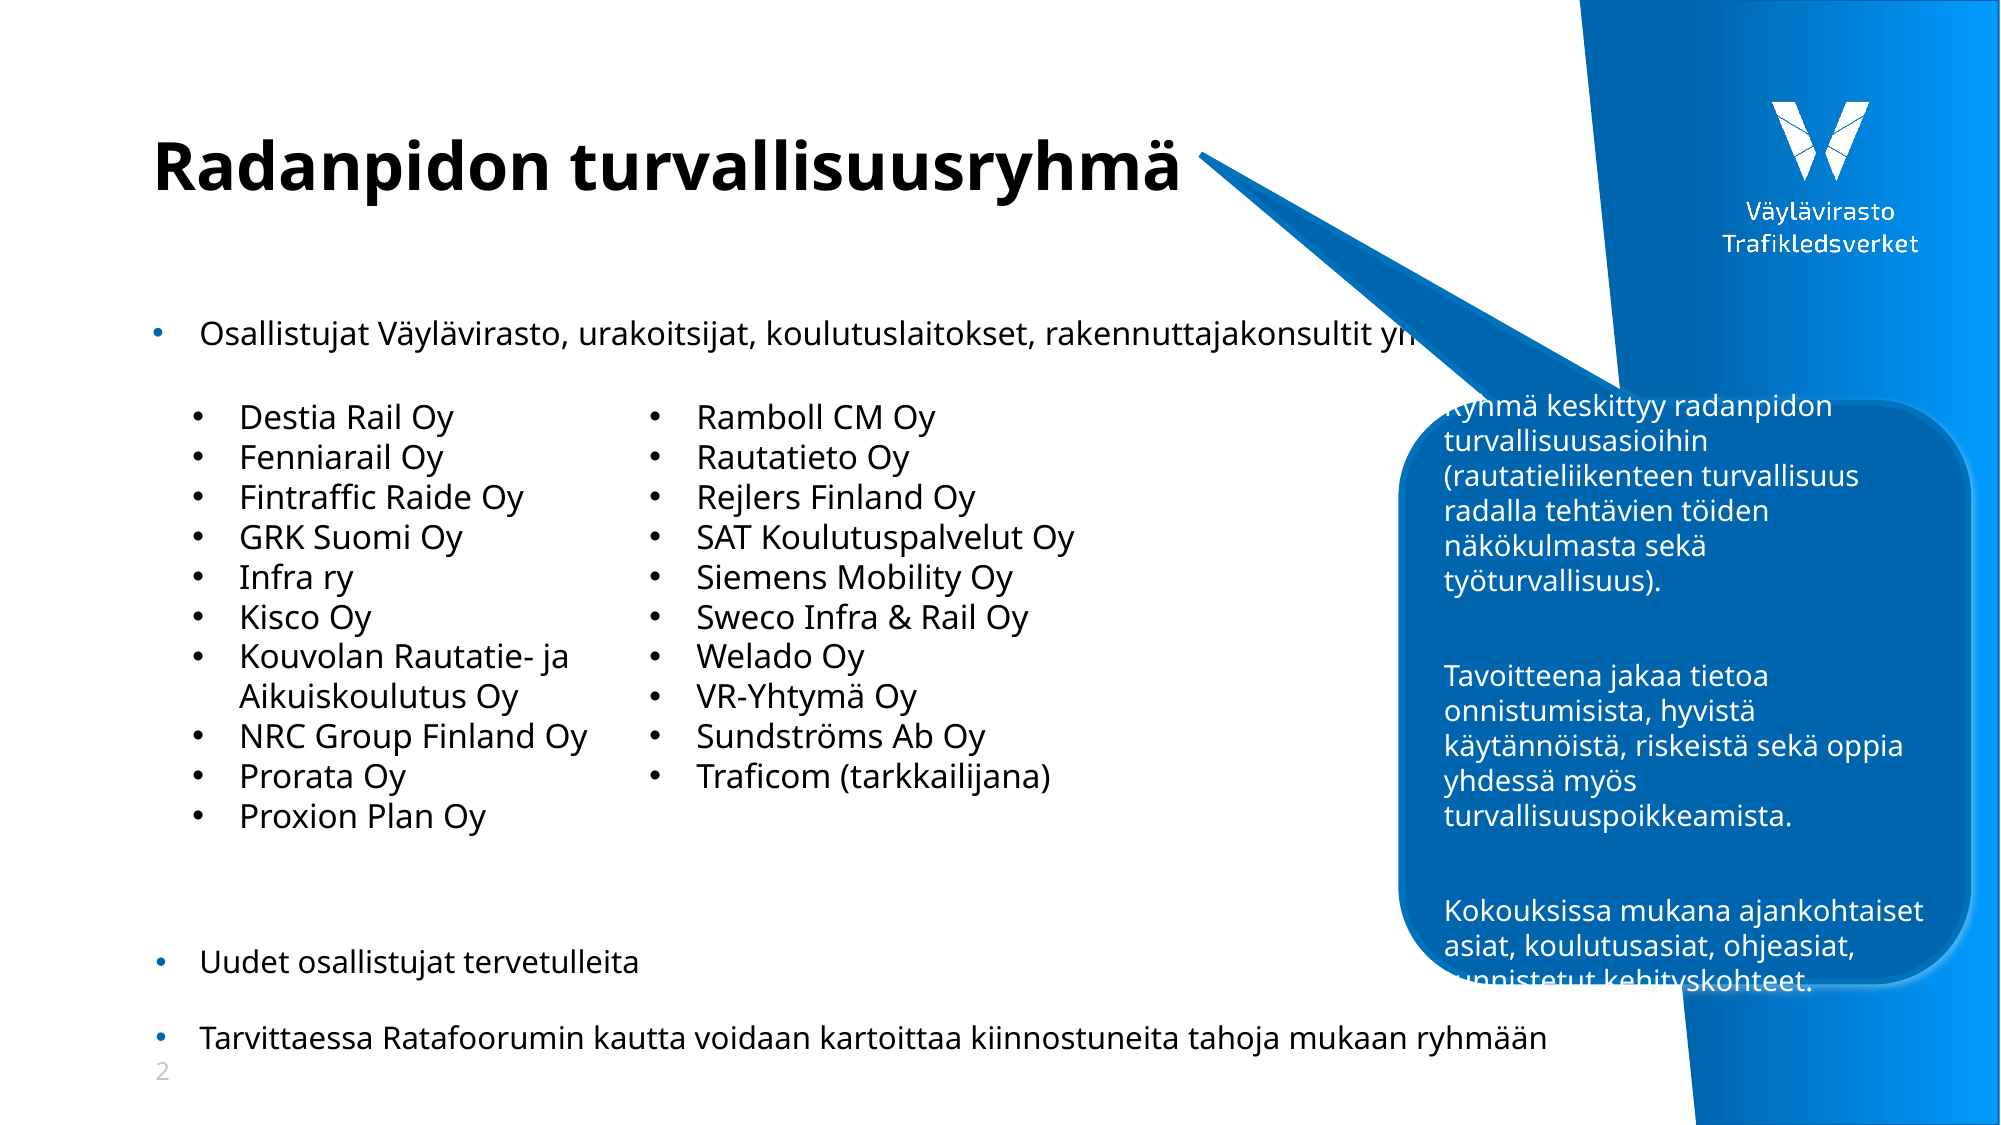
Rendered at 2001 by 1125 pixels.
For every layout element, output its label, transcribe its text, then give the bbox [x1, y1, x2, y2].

slide_number 2 [140, 1066, 233, 1103]
title Radanpidon turvallisuusryhmä [137, 59, 1455, 278]
text_box Destia Rail Oy Fenniarail Oy Fintraffic Raide Oy GRK Suomi Oy Infra ry Kisco Oy Kouvolan Rautatie- ja Aikuiskoulutus Oy NRC Group Finland Oy Prorata Oy Proxion Plan Oy [177, 388, 744, 883]
text_box Ryhmä keskittyy radanpidon turvallisuusasioihin (rautatieliikenteen turvallisuus radalla tehtävien töiden näkökulmasta sekä työturvallisuus). Tavoitteena jakaa tietoa onnistumisista, hyvistä käytännöistä, riskeistä sekä oppia yhdessä myös turvallisuuspoikkeamista. Kokouksissa mukana ajankohtaiset asiat, koulutusasiat, ohjeasiat, tunnistetut kehityskohteet. [1199, 153, 1970, 983]
text_box Ramboll CM Oy Rautatieto Oy Rejlers Finland Oy SAT Koulutuspalvelut Oy Siemens Mobility Oy Sweco Infra & Rail Oy Welado Oy VR-Yhtymä Oy Sundströms Ab Oy Traficom (tarkkailijana) [634, 388, 1202, 843]
picture [1669, 47, 1971, 306]
list Osallistujat Väylävirasto, urakoitsijat, koulutuslaitokset, rakennuttajakonsultit ym. [137, 297, 1455, 389]
text_box Uudet osallistujat tervetulleita Tarvittaessa Ratafoorumin kautta voidaan kartoittaa kiinnostuneita tahoja mukaan ryhmään [140, 916, 1604, 1066]
